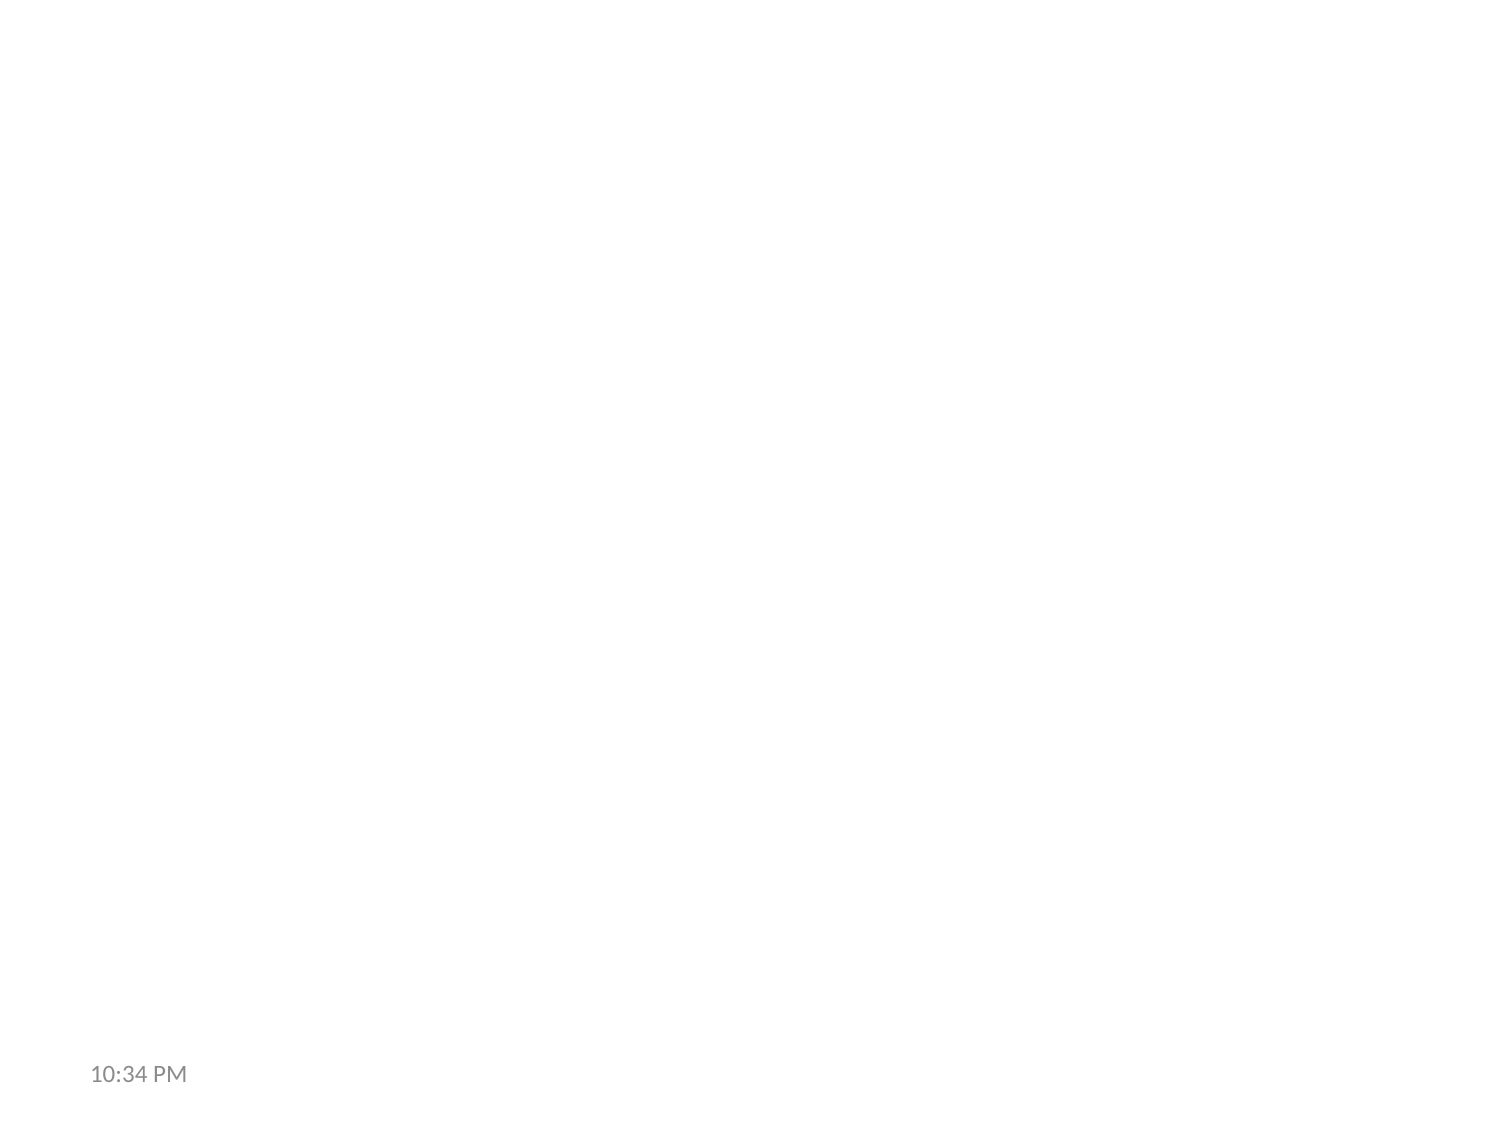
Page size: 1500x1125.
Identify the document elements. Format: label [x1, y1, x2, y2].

slide_number [75, 1042, 425, 1103]
